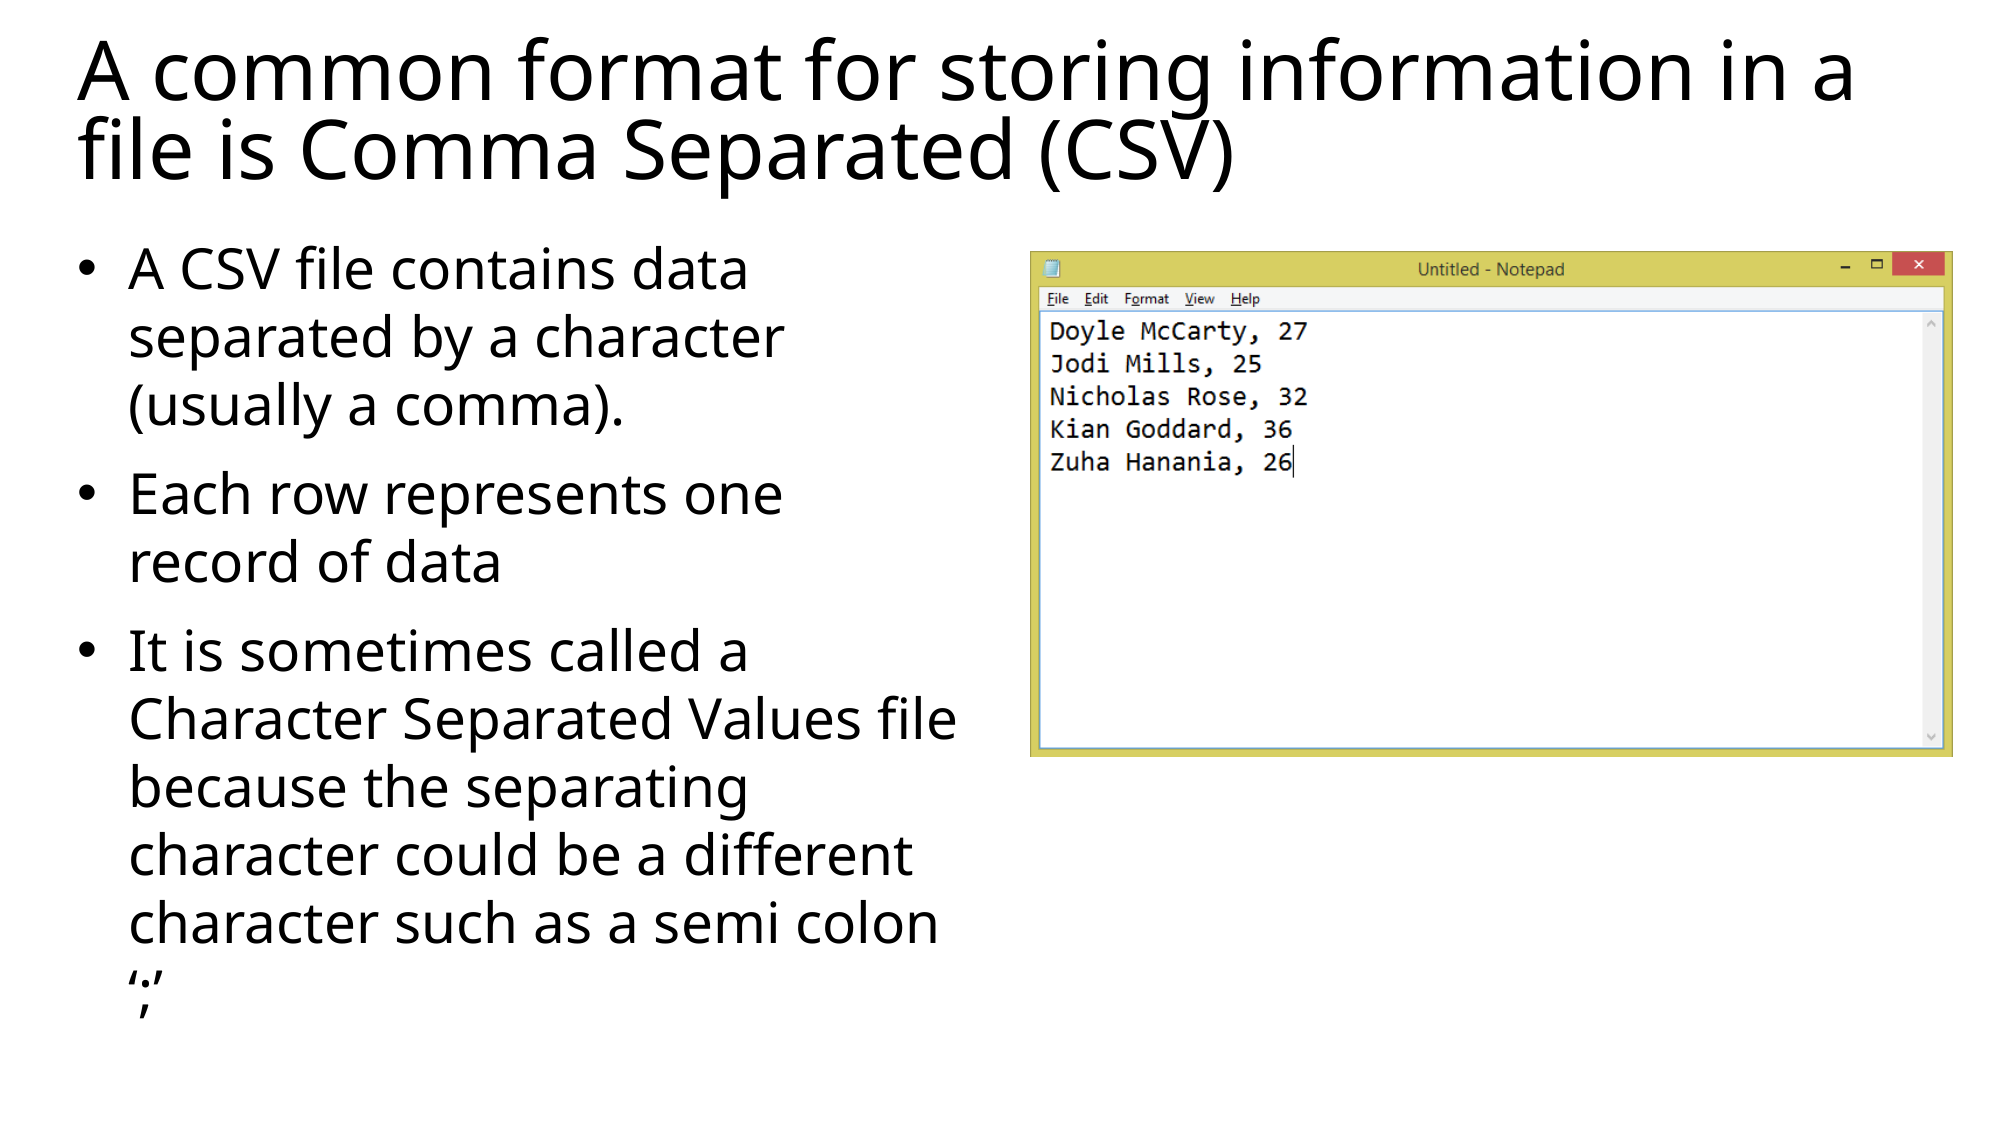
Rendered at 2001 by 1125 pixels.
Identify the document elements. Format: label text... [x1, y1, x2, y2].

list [1030, 251, 1953, 757]
list A CSV file contains data separated by a character (usually a comma). Each row represents one record of data It is sometimes called a Character Separated Values file because the separating character could be a different character such as a semi colon ‘;’ [62, 224, 984, 1038]
title A common format for storing information in a file is Comma Separated (CSV) [62, 29, 1953, 205]
